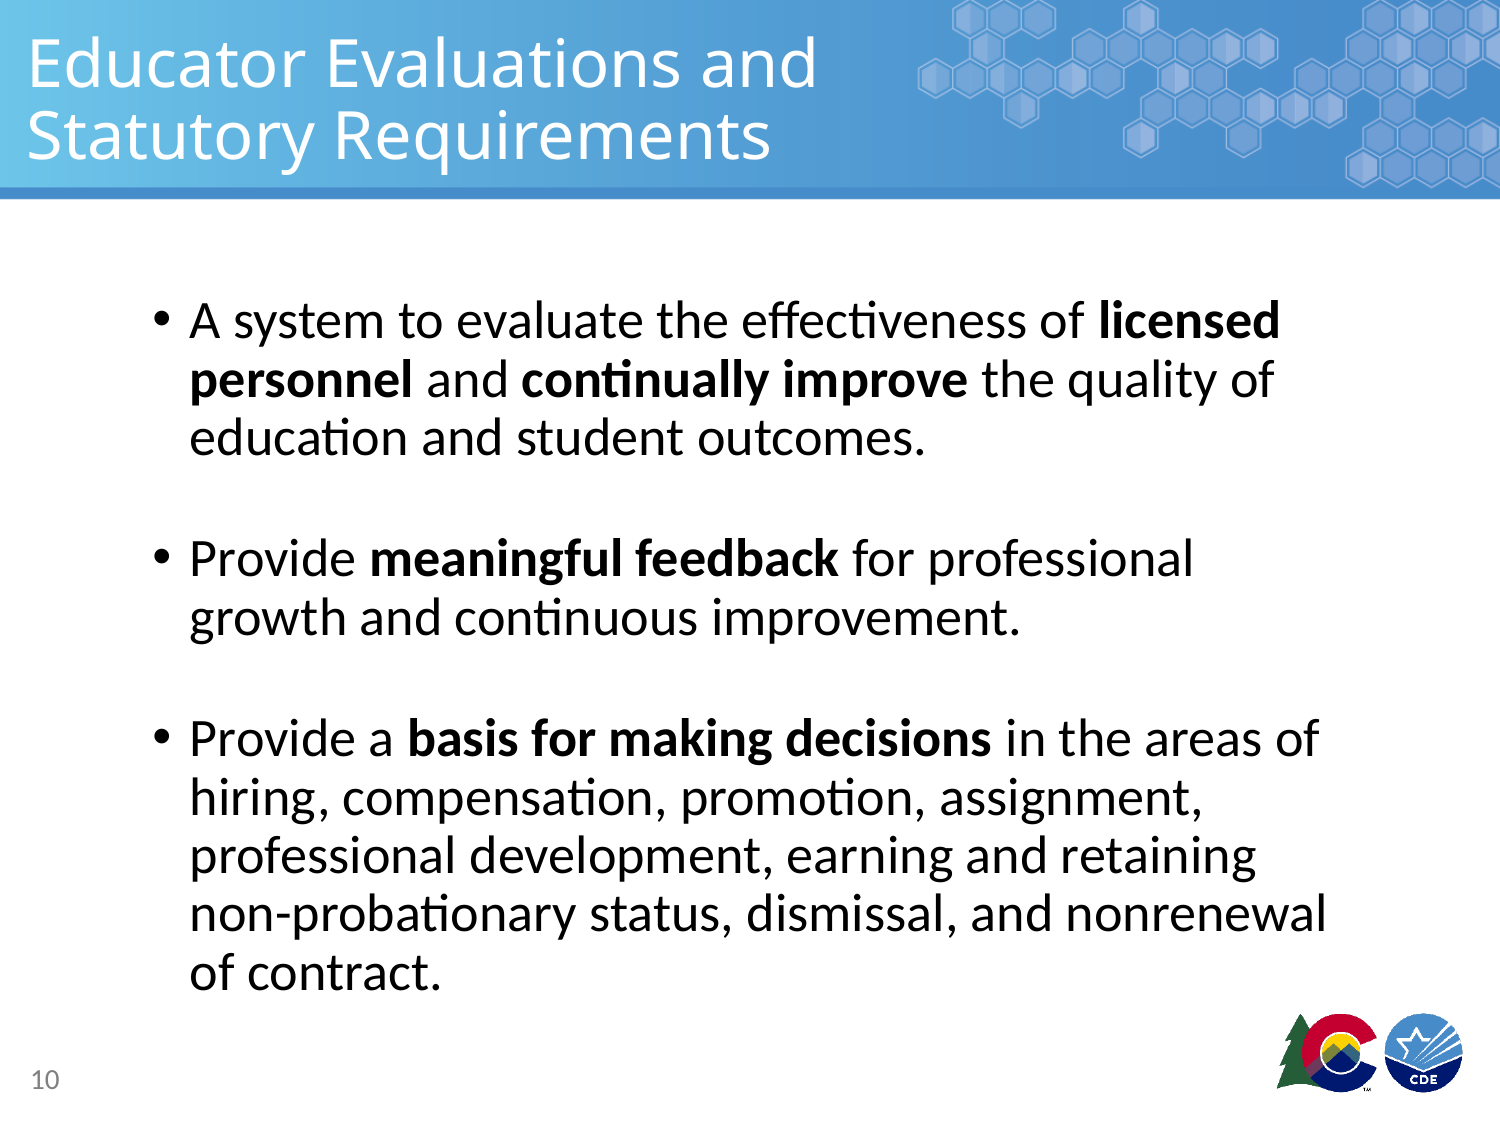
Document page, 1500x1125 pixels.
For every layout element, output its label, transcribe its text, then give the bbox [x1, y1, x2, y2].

picture [0, 0, 1500, 200]
title Educator Evaluations and Statutory Requirements [26, 29, 873, 171]
picture [1275, 1012, 1463, 1093]
slide_number 10 [15, 1053, 353, 1114]
list A system to evaluate the effectiveness of licensed personnel and continually improve the quality of education and student outcomes. Provide meaningful feedback for professional growth and continuous improvement. Provide a basis for making decisions in the areas of hiring, compensation, promotion, assignment, professional development, earning and retaining non-probationary status, dismissal, and nonrenewal of contract. [152, 292, 1348, 1054]
